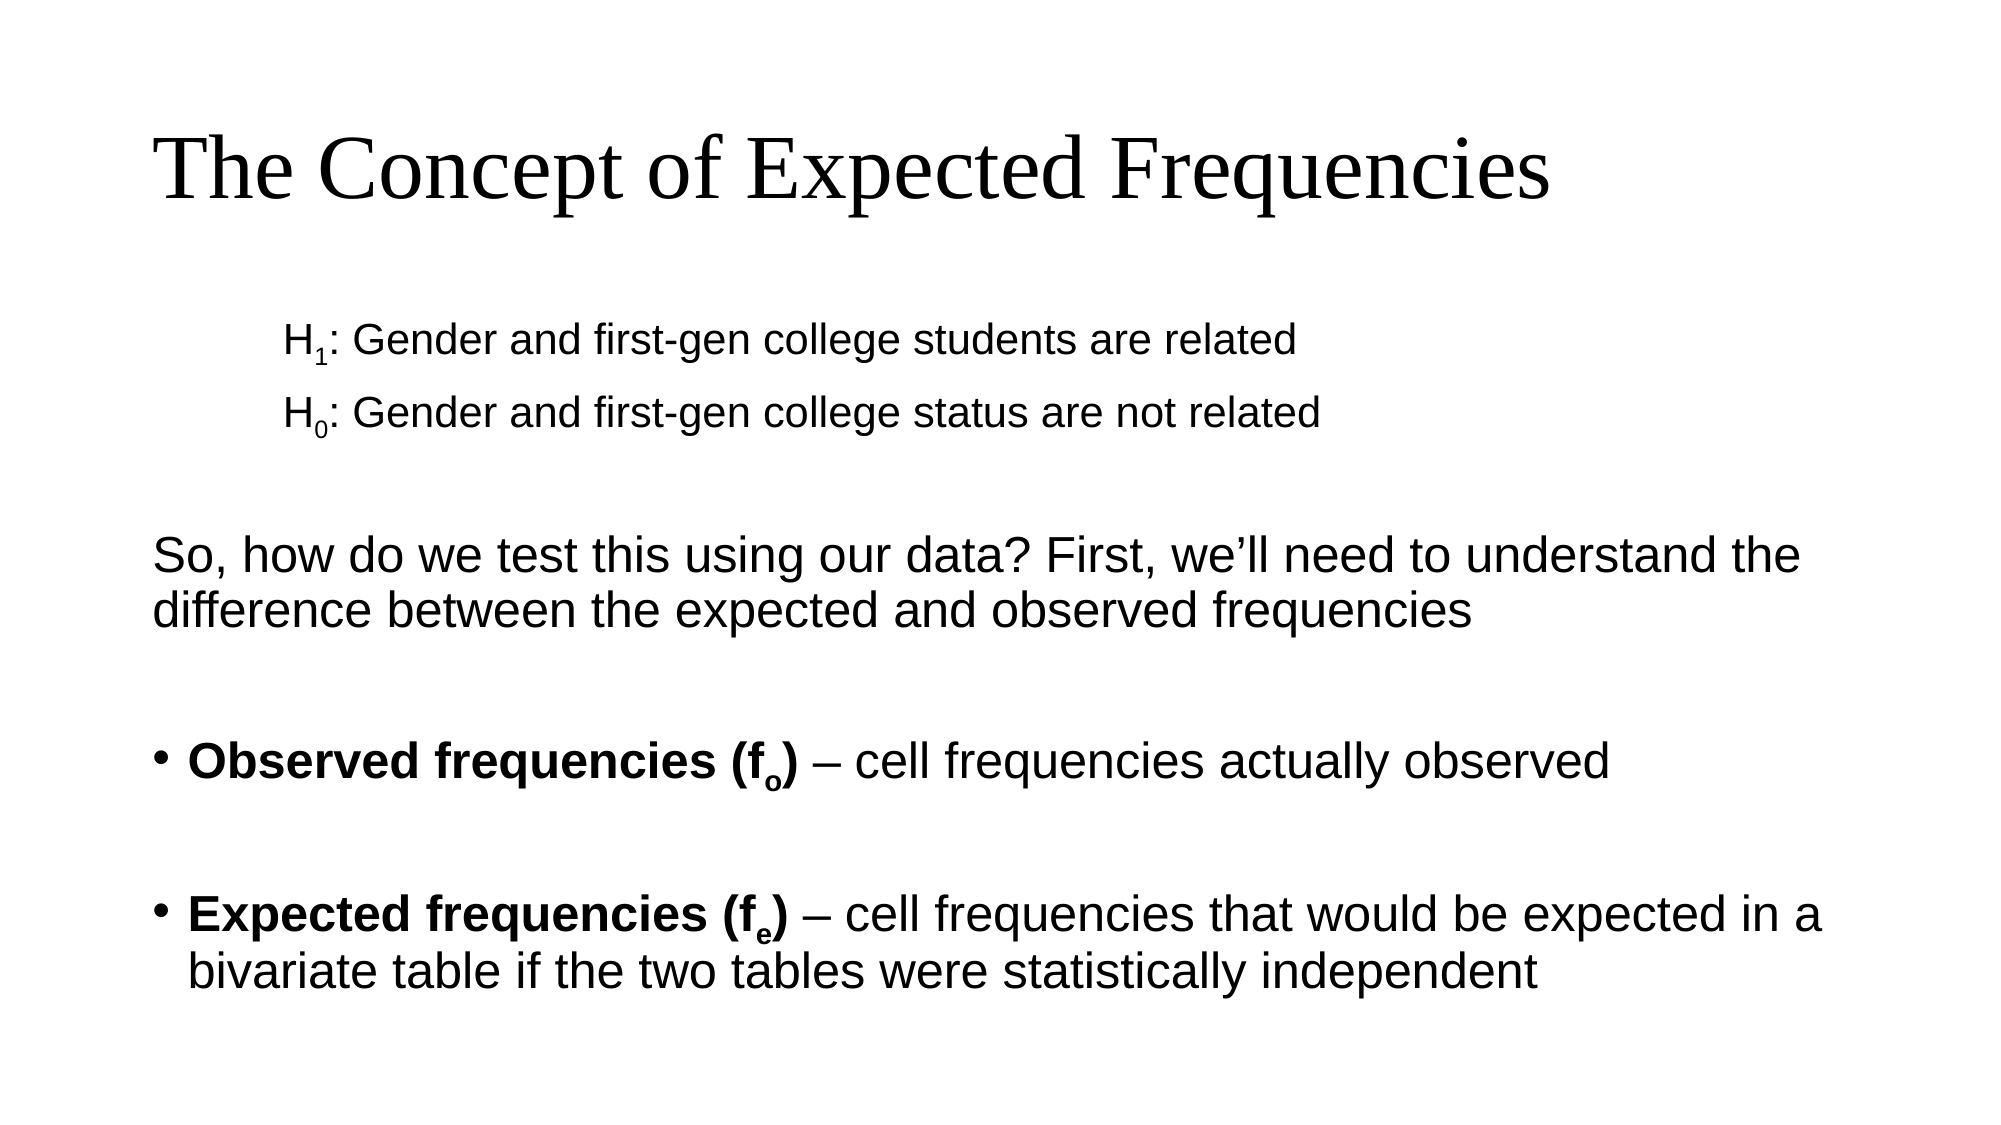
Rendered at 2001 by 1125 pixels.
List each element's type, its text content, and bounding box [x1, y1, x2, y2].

title The Concept of Expected Frequencies [137, 59, 1863, 278]
list H1: Gender and first-gen college students are related H0: Gender and first-gen college status are not related So, how do we test this using our data? First, we’ll need to understand the difference between the expected and observed frequencies Observed frequencies (fo) – cell frequencies actually observed Expected frequencies (fe) – cell frequencies that would be expected in a bivariate table if the two tables were statistically independent [137, 299, 1863, 1014]
